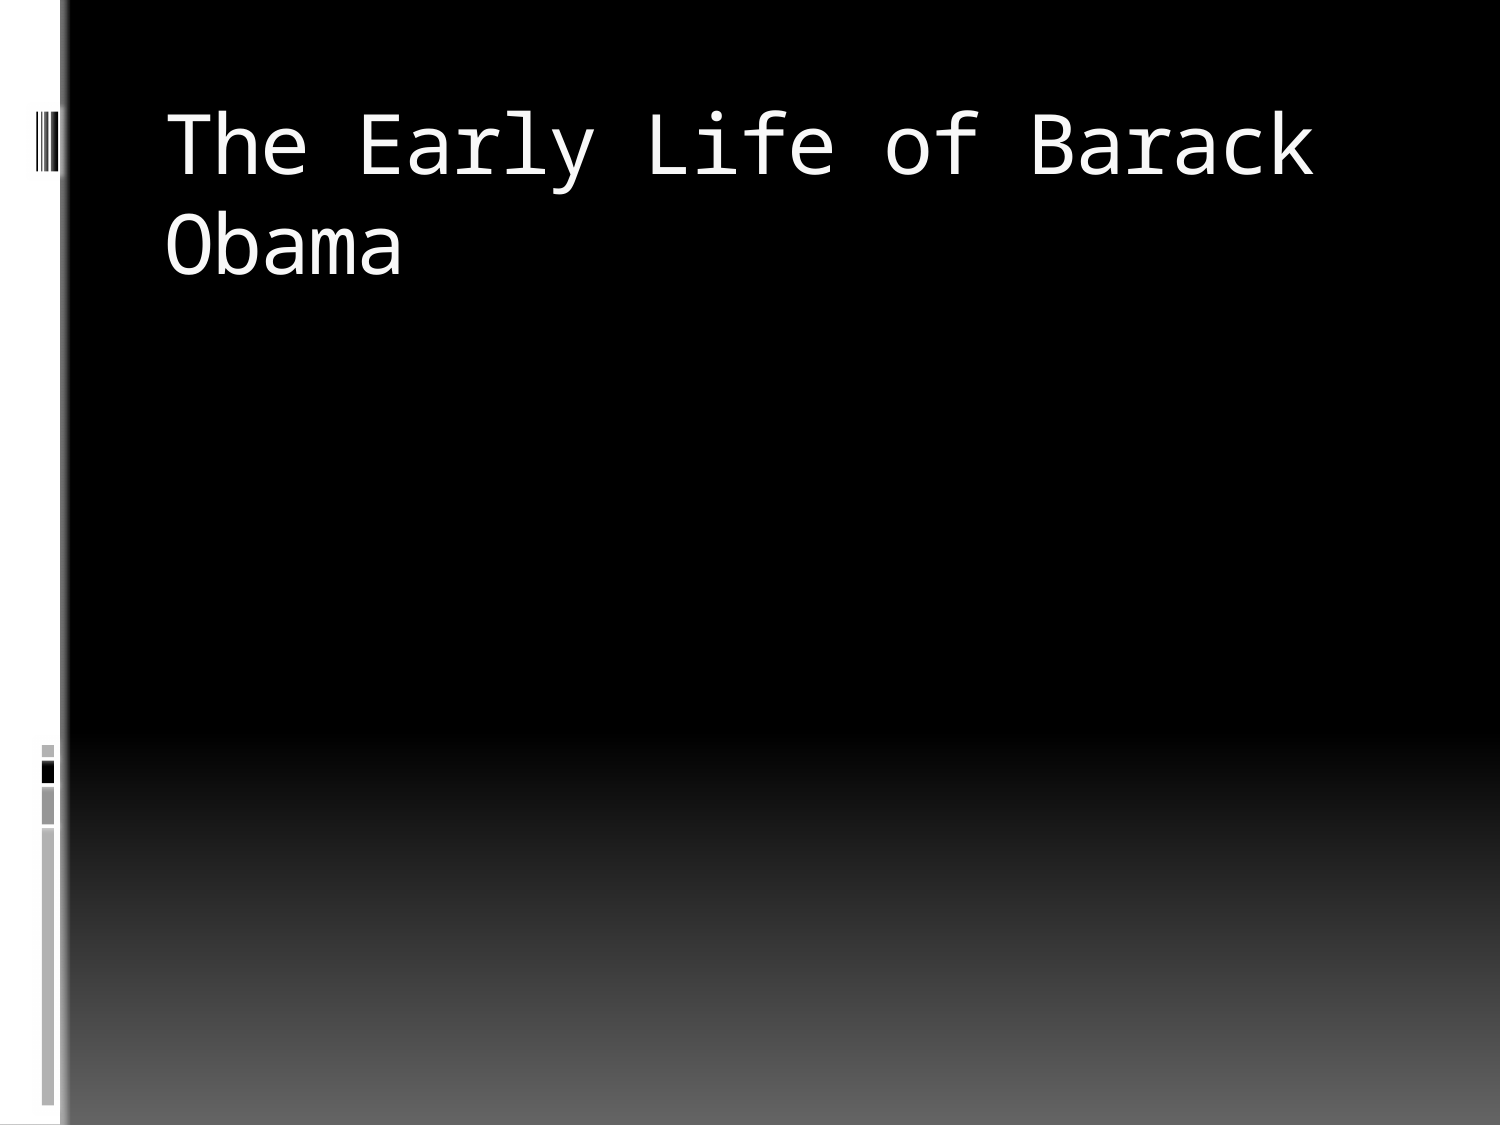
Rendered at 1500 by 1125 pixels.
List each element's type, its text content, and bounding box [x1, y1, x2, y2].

title The Early Life of Barack Obama [150, 83, 1425, 234]
